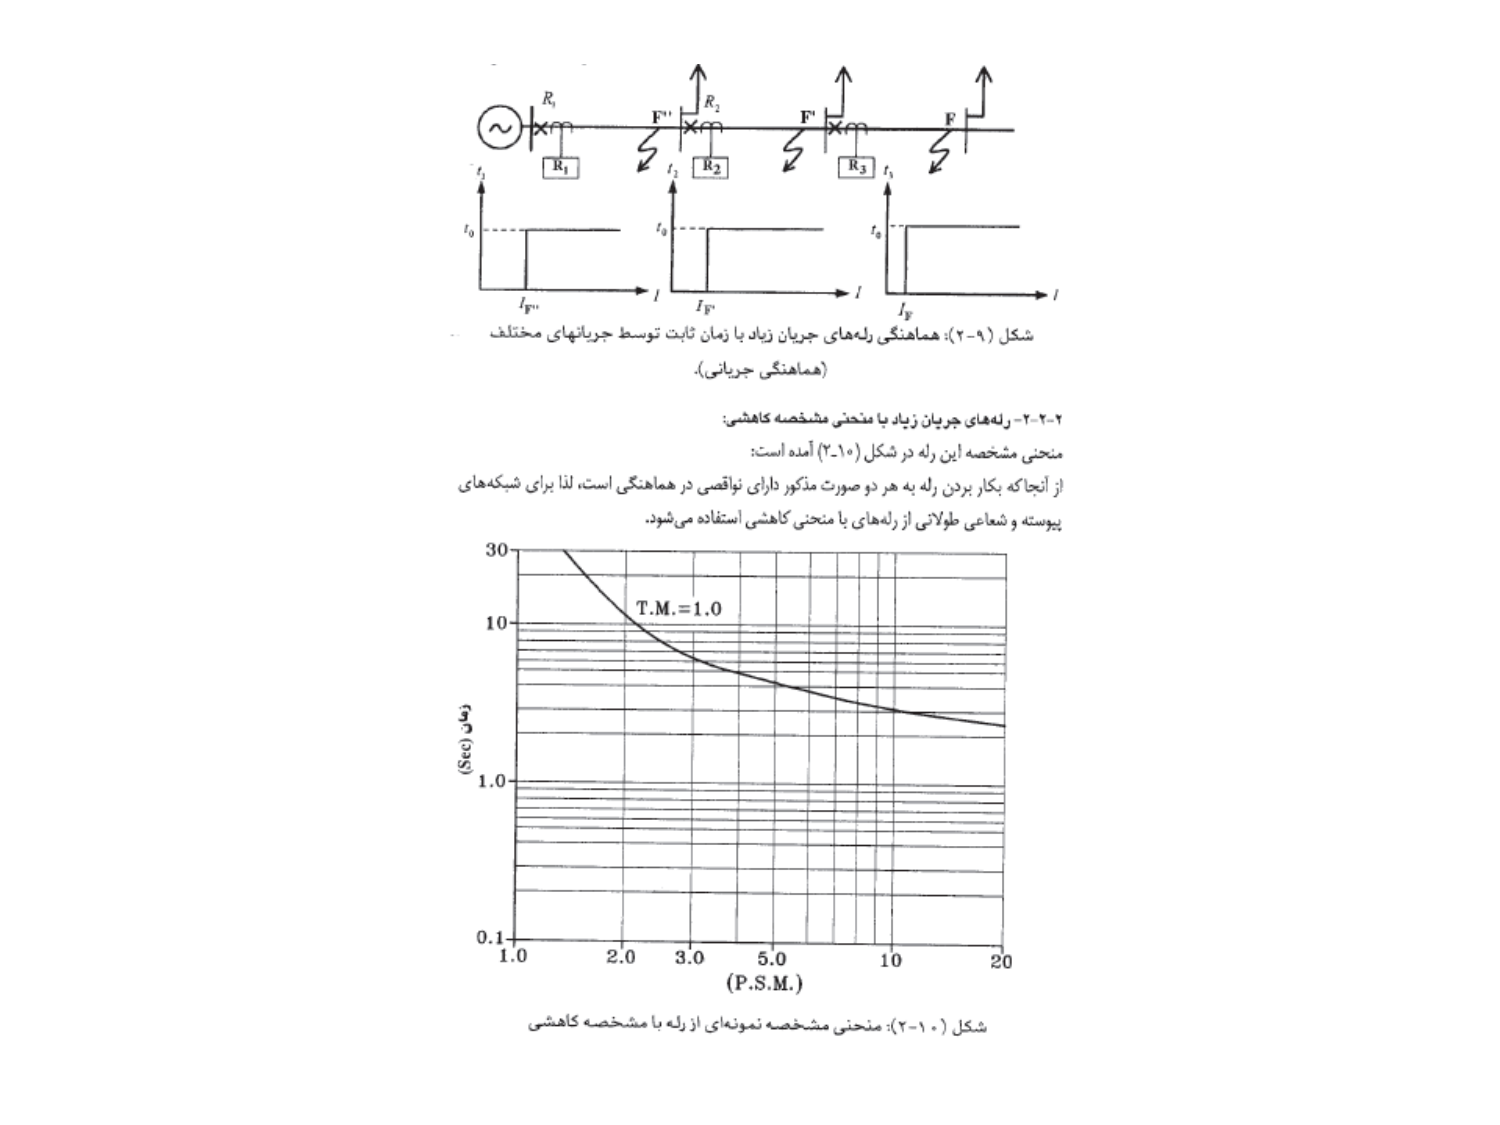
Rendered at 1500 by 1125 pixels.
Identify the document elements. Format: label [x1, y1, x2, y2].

picture [412, 64, 1087, 1061]
